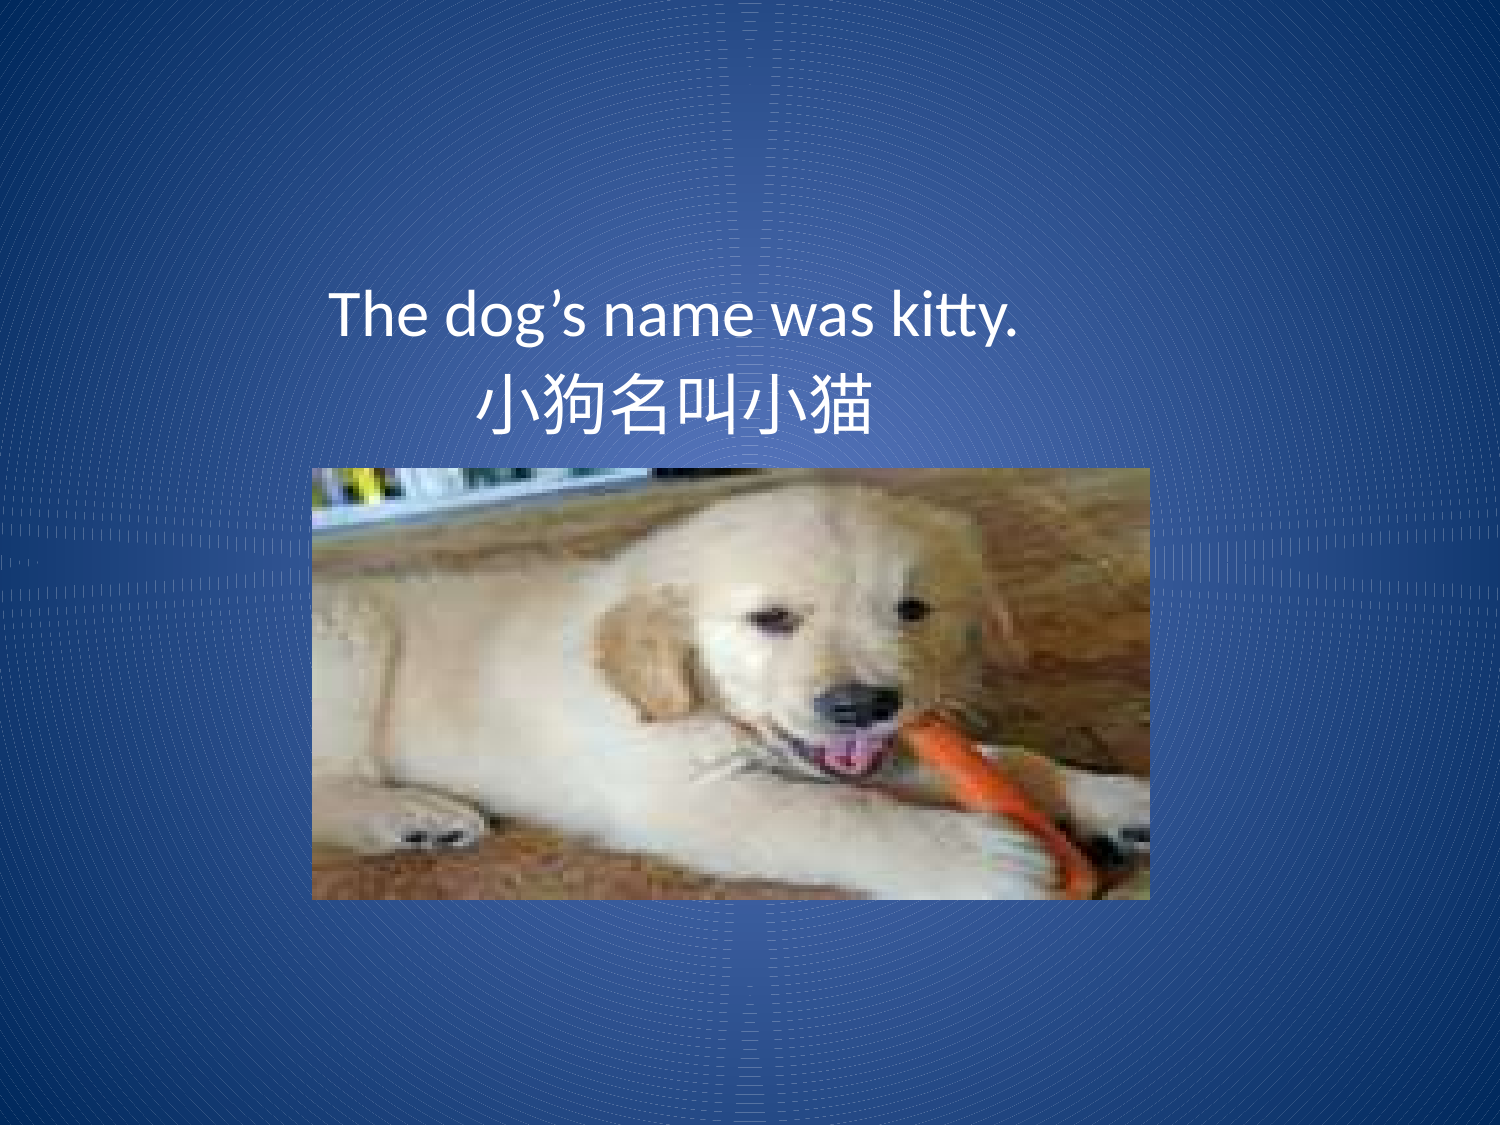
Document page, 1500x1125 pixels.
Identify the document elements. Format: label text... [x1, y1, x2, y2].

picture [312, 468, 1151, 901]
list The dog’s name was kitty. 小狗名叫小猫 [0, 262, 1351, 1006]
